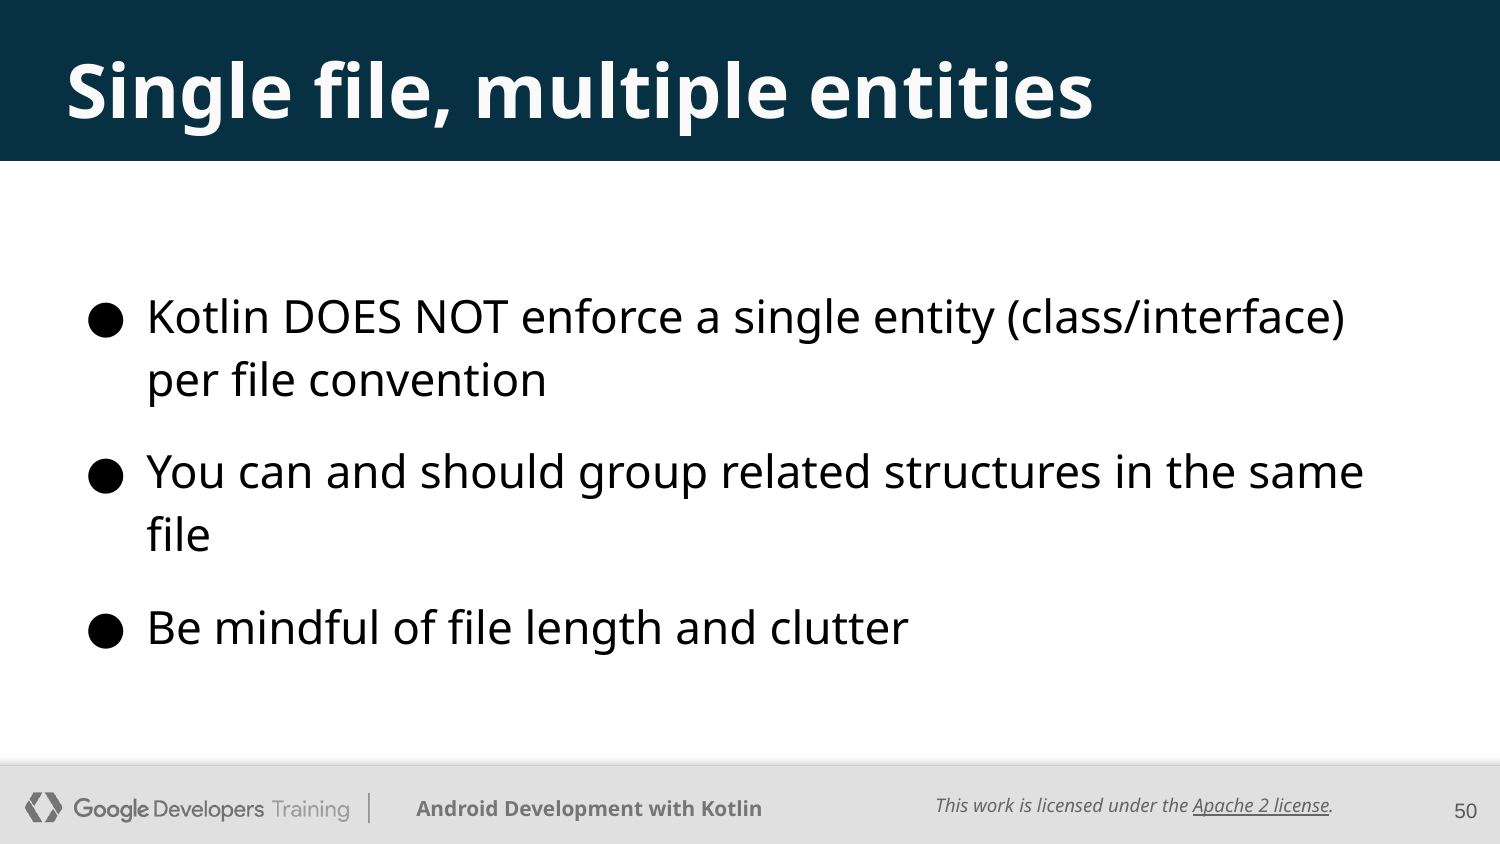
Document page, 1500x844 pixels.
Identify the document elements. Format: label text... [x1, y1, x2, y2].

picture [0, 161, 1500, 844]
list Kotlin DOES NOT enforce a single entity (class/interface) per file convention You can and should group related structures in the same file Be mindful of file length and clutter [56, 264, 1449, 611]
slide_number ‹#› [1402, 777, 1493, 842]
title Single file, multiple entities [51, 28, 1449, 122]
